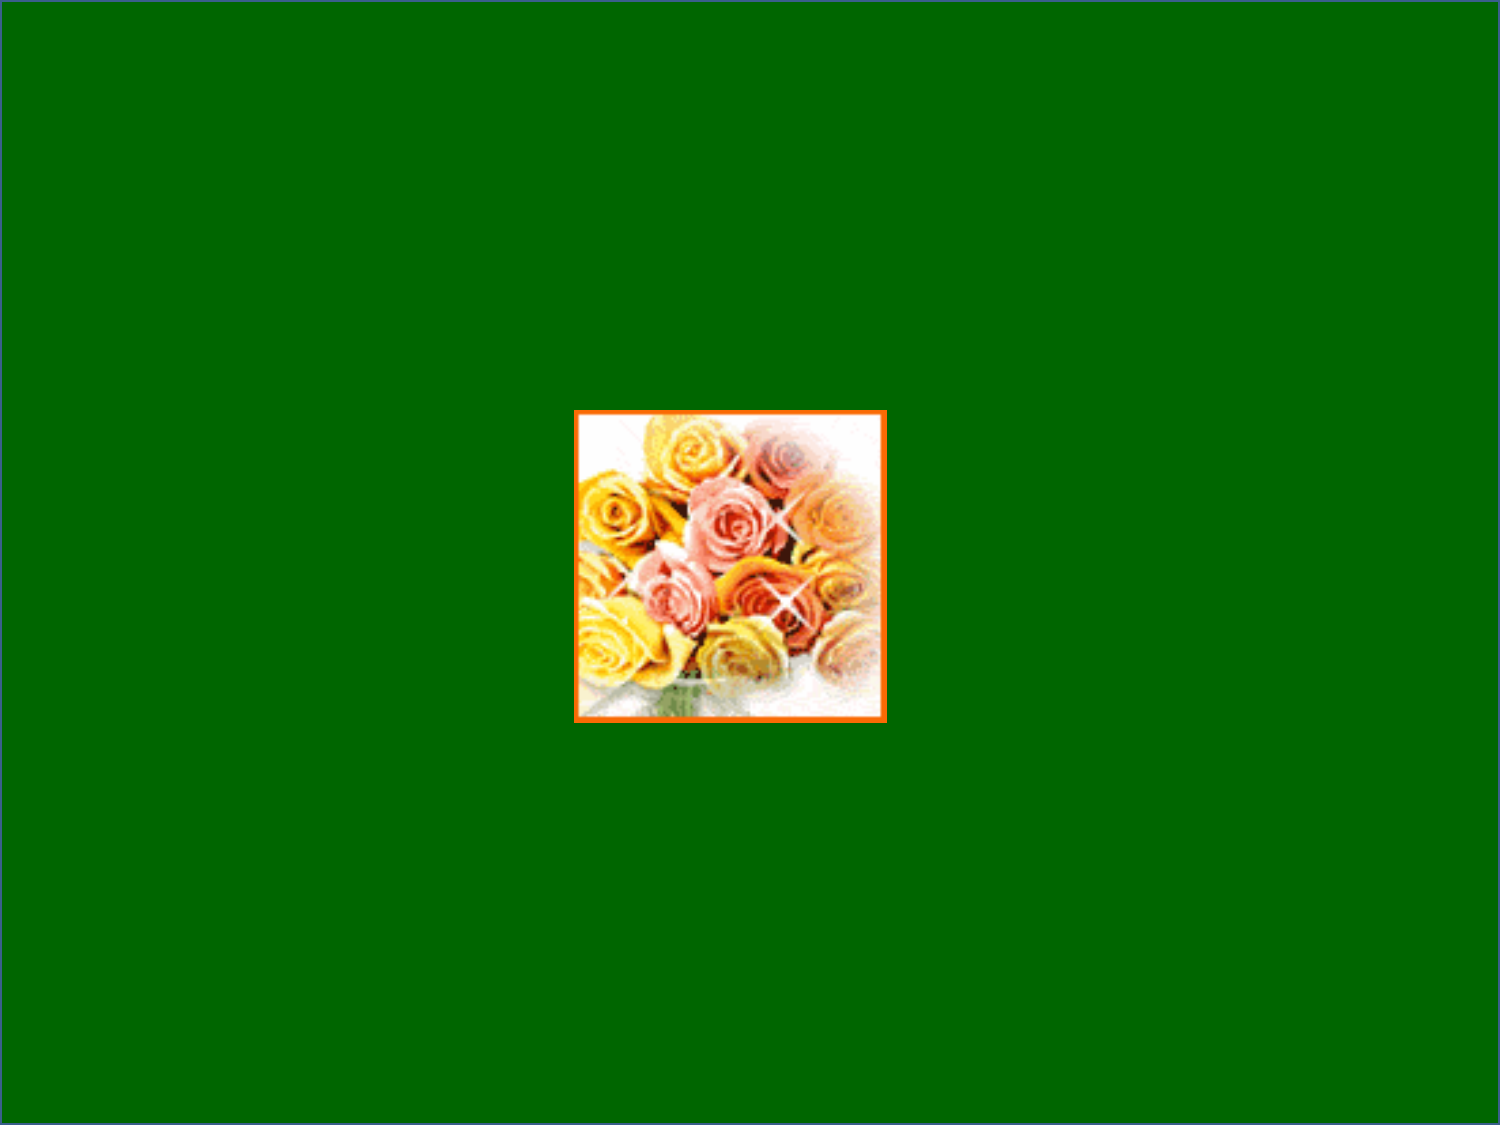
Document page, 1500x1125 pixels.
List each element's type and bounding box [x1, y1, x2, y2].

picture [573, 409, 887, 723]
text_box [0, 0, 1500, 1125]
